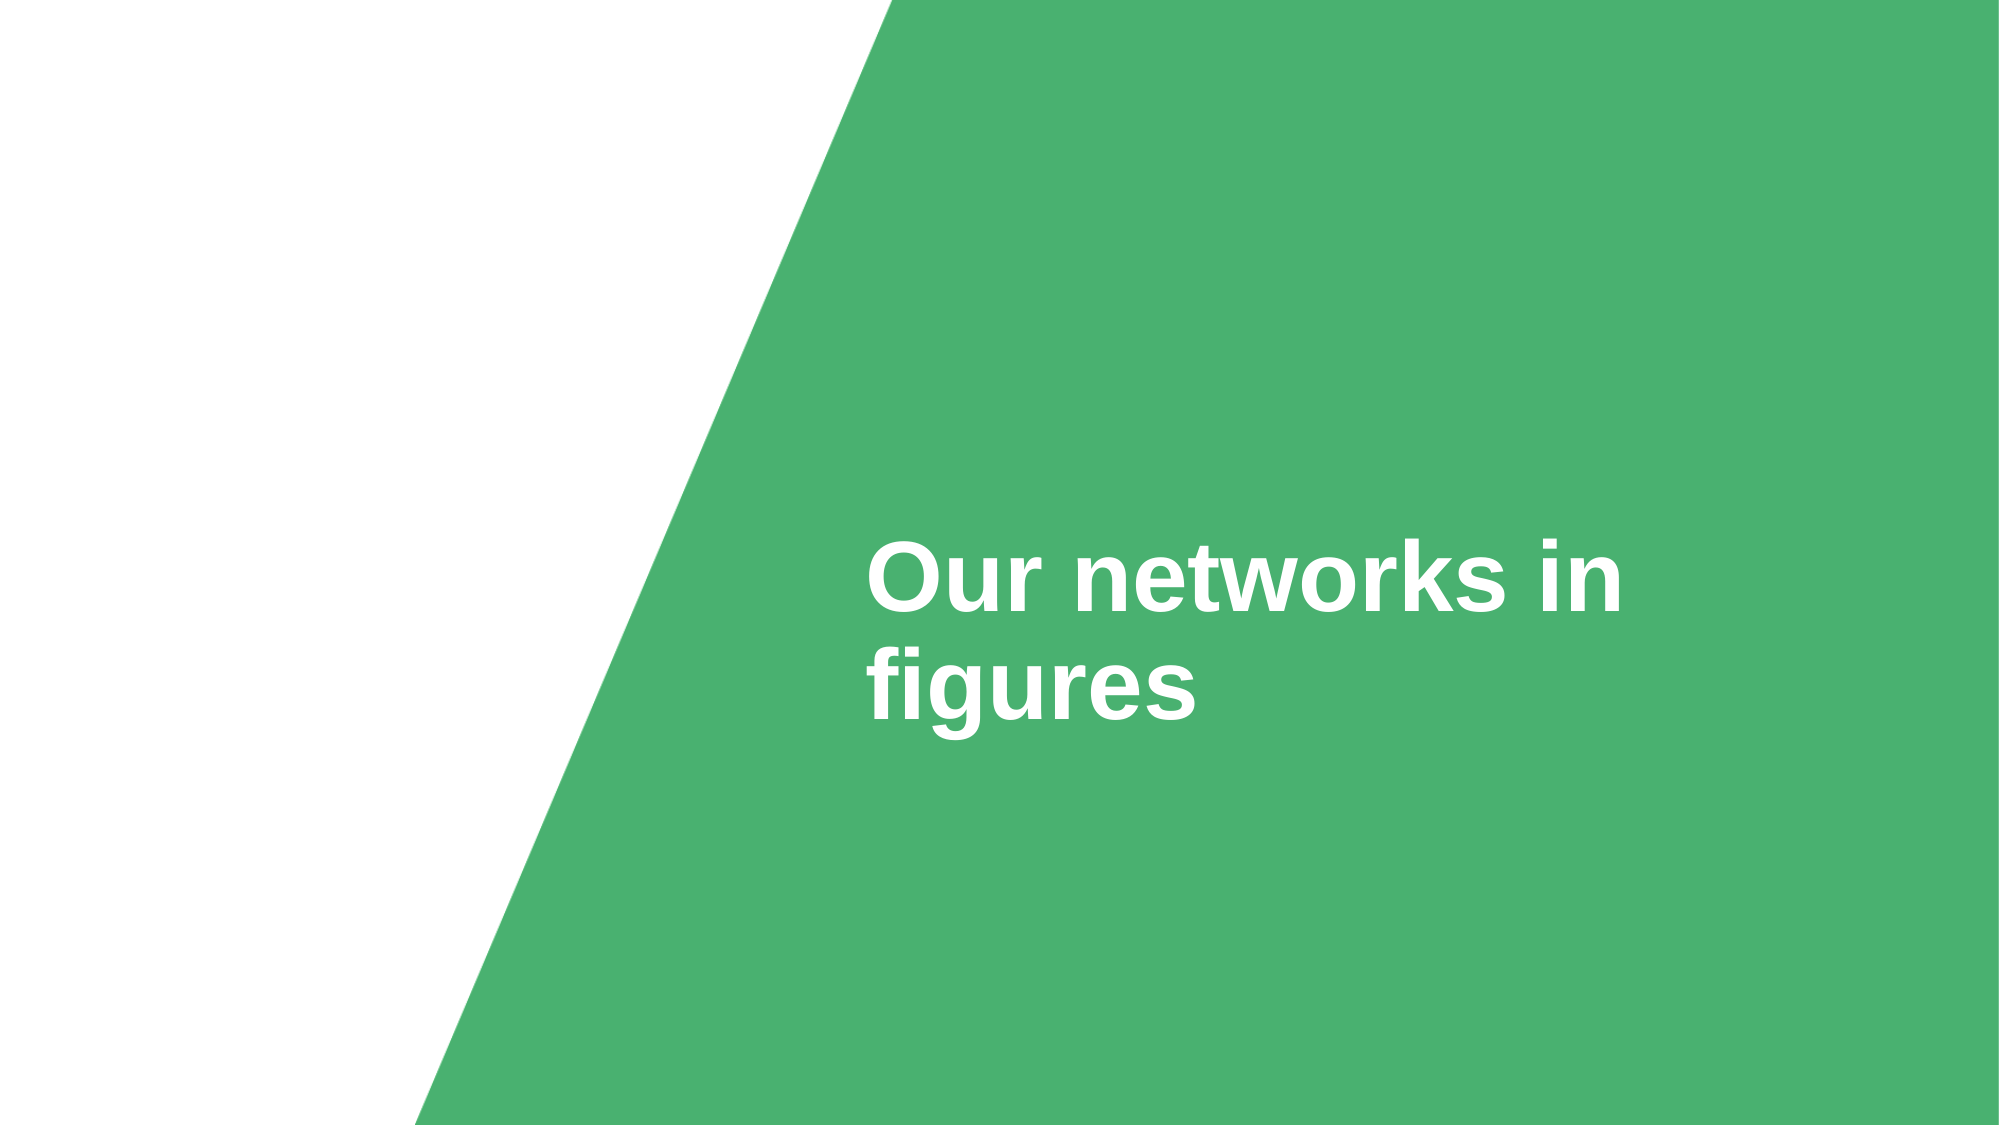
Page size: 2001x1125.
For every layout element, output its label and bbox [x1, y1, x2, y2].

picture [415, 0, 2001, 1125]
